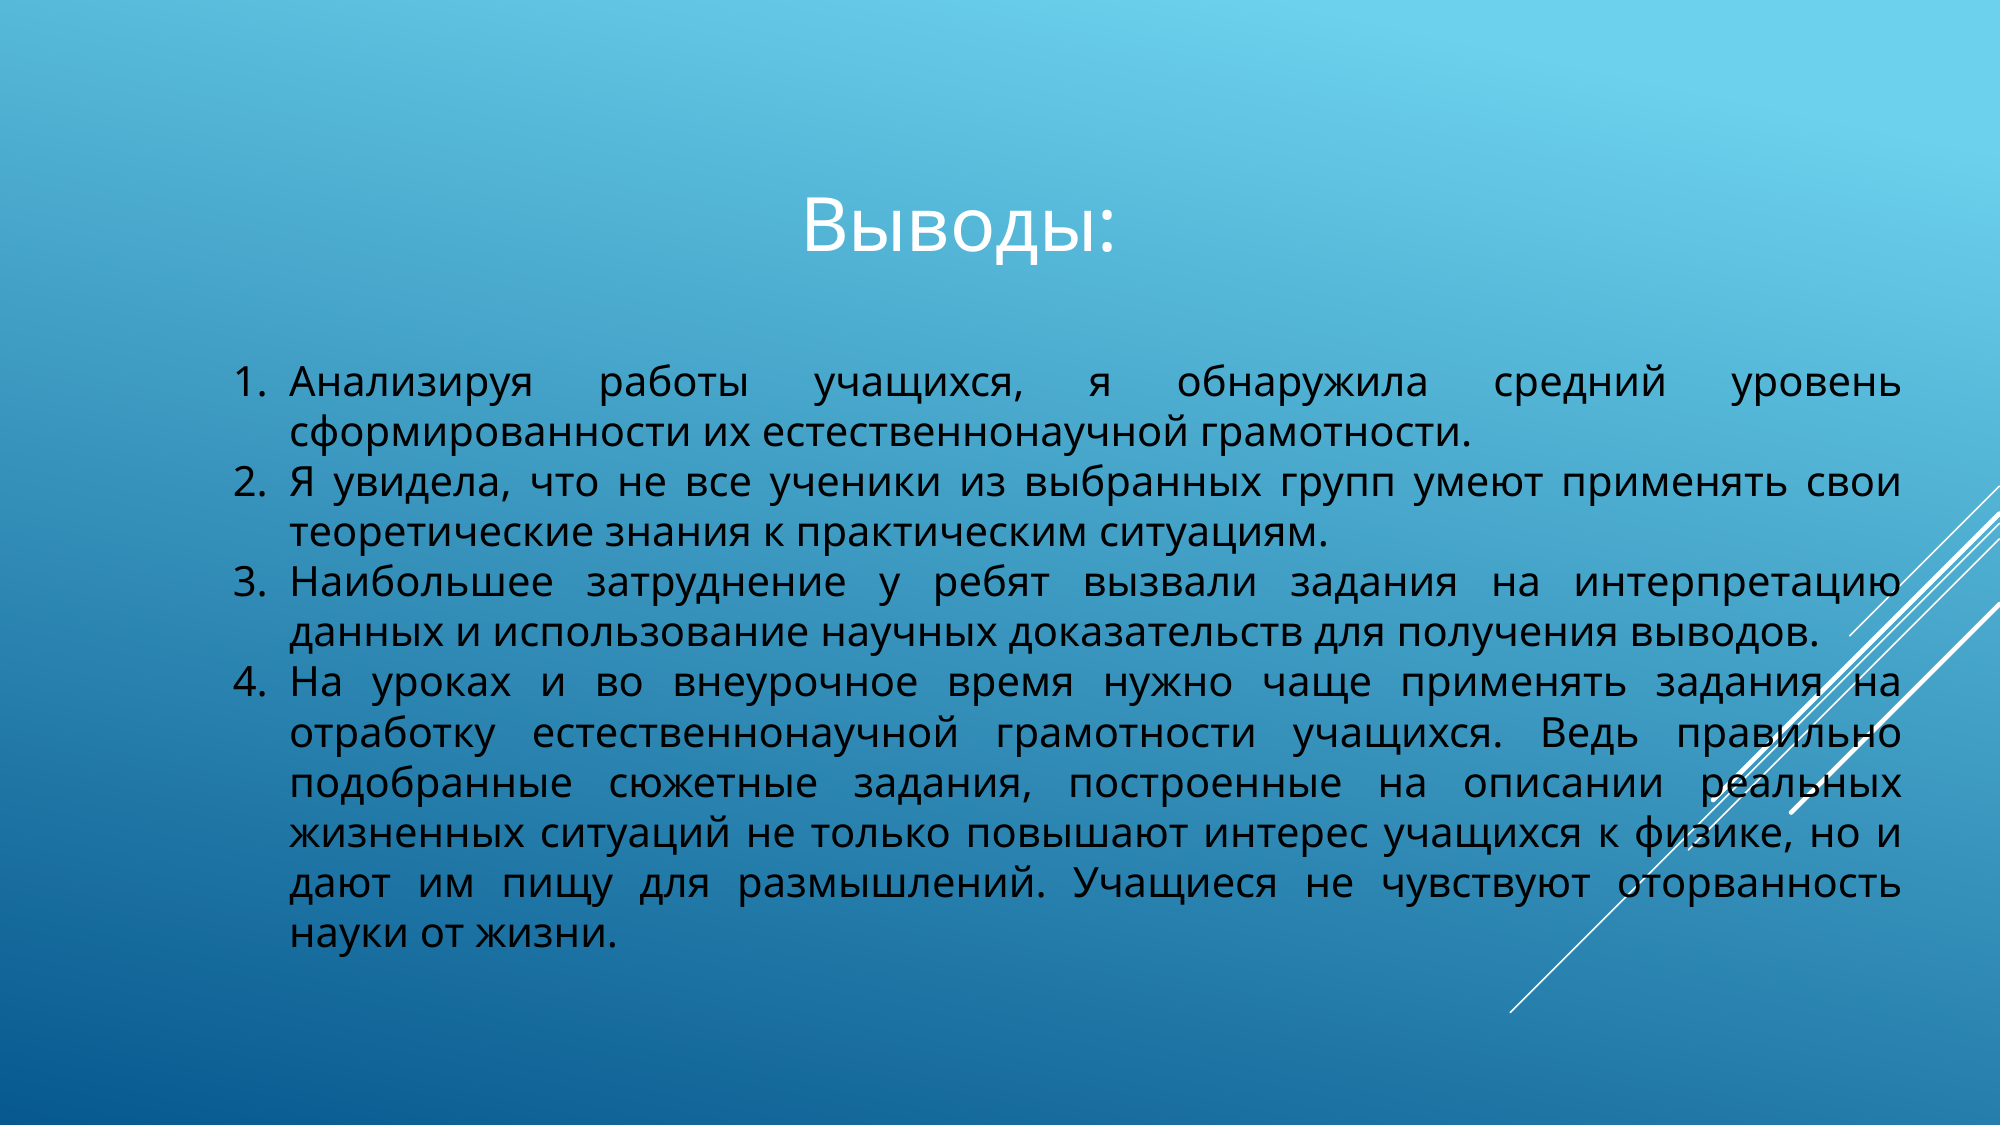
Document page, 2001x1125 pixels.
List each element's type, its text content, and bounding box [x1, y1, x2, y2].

text_box Анализируя работы учащихся, я обнаружила средний уровень сформированности их естественнонаучной грамотности. Я увидела, что не все ученики из выбранных групп умеют применять свои теоретические знания к практическим ситуациям. Наибольшее затруднение у ребят вызвали задания на интерпретацию данных и использование научных доказательств для получения выводов. На уроках и во внеурочное время нужно чаще применять задания на отработку естественнонаучной грамотности учащихся. Ведь правильно подобранные сюжетные задания, построенные на описании реальных жизненных ситуаций не только повышают интерес учащихся к физике, но и дают им пищу для размышлений. Учащиеся не чувствуют оторванность науки от жизни. [218, 347, 1918, 1103]
text_box Выводы: [785, 169, 1133, 275]
